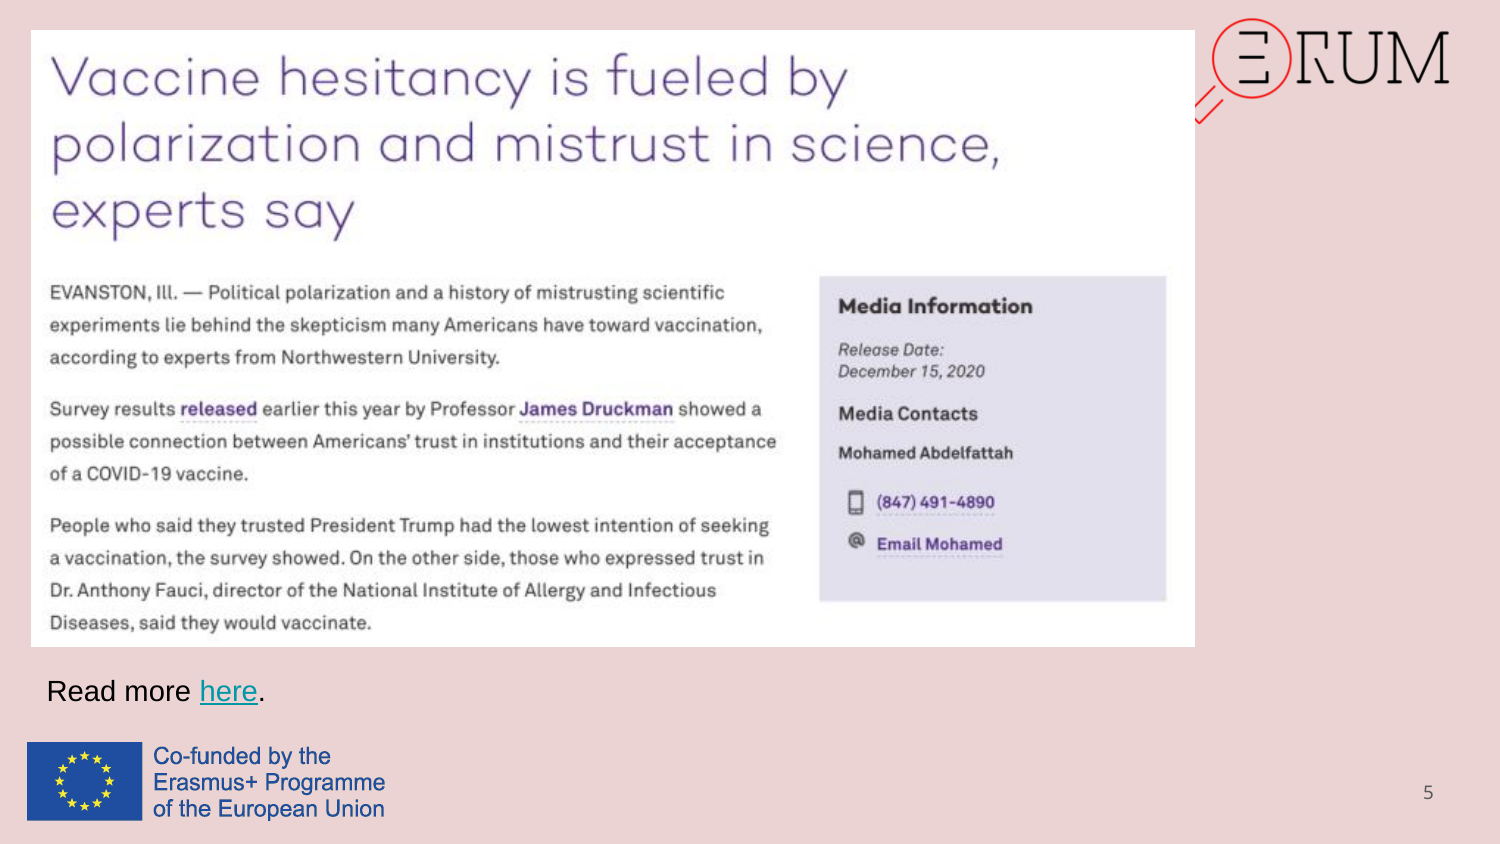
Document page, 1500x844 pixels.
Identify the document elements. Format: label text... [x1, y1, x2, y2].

text_box Read more here. [31, 664, 290, 715]
picture [27, 742, 385, 821]
slide_number 5 [1358, 761, 1449, 826]
picture [31, 0, 1500, 647]
